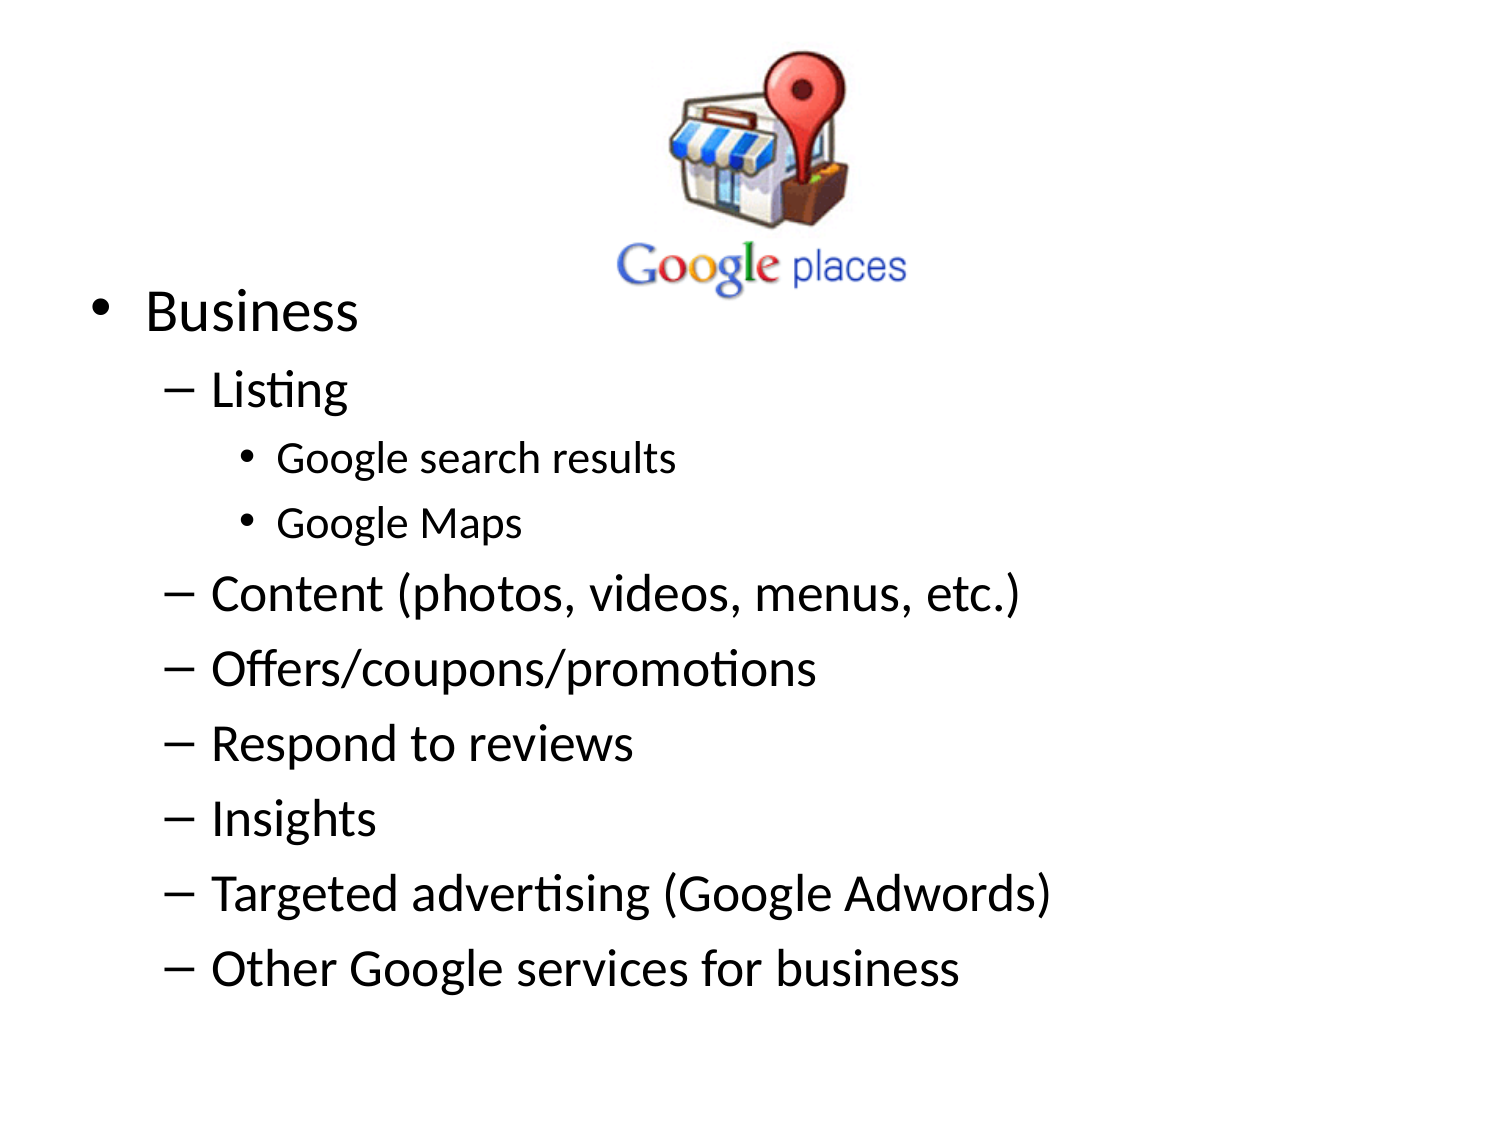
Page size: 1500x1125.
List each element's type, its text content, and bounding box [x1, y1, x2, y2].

list Business Listing Google search results Google Maps Content (photos, videos, menus, etc.) Offers/coupons/promotions Respond to reviews Insights Targeted advertising (Google Adwords) Other Google services for business [75, 262, 1425, 1005]
picture [608, 39, 920, 312]
